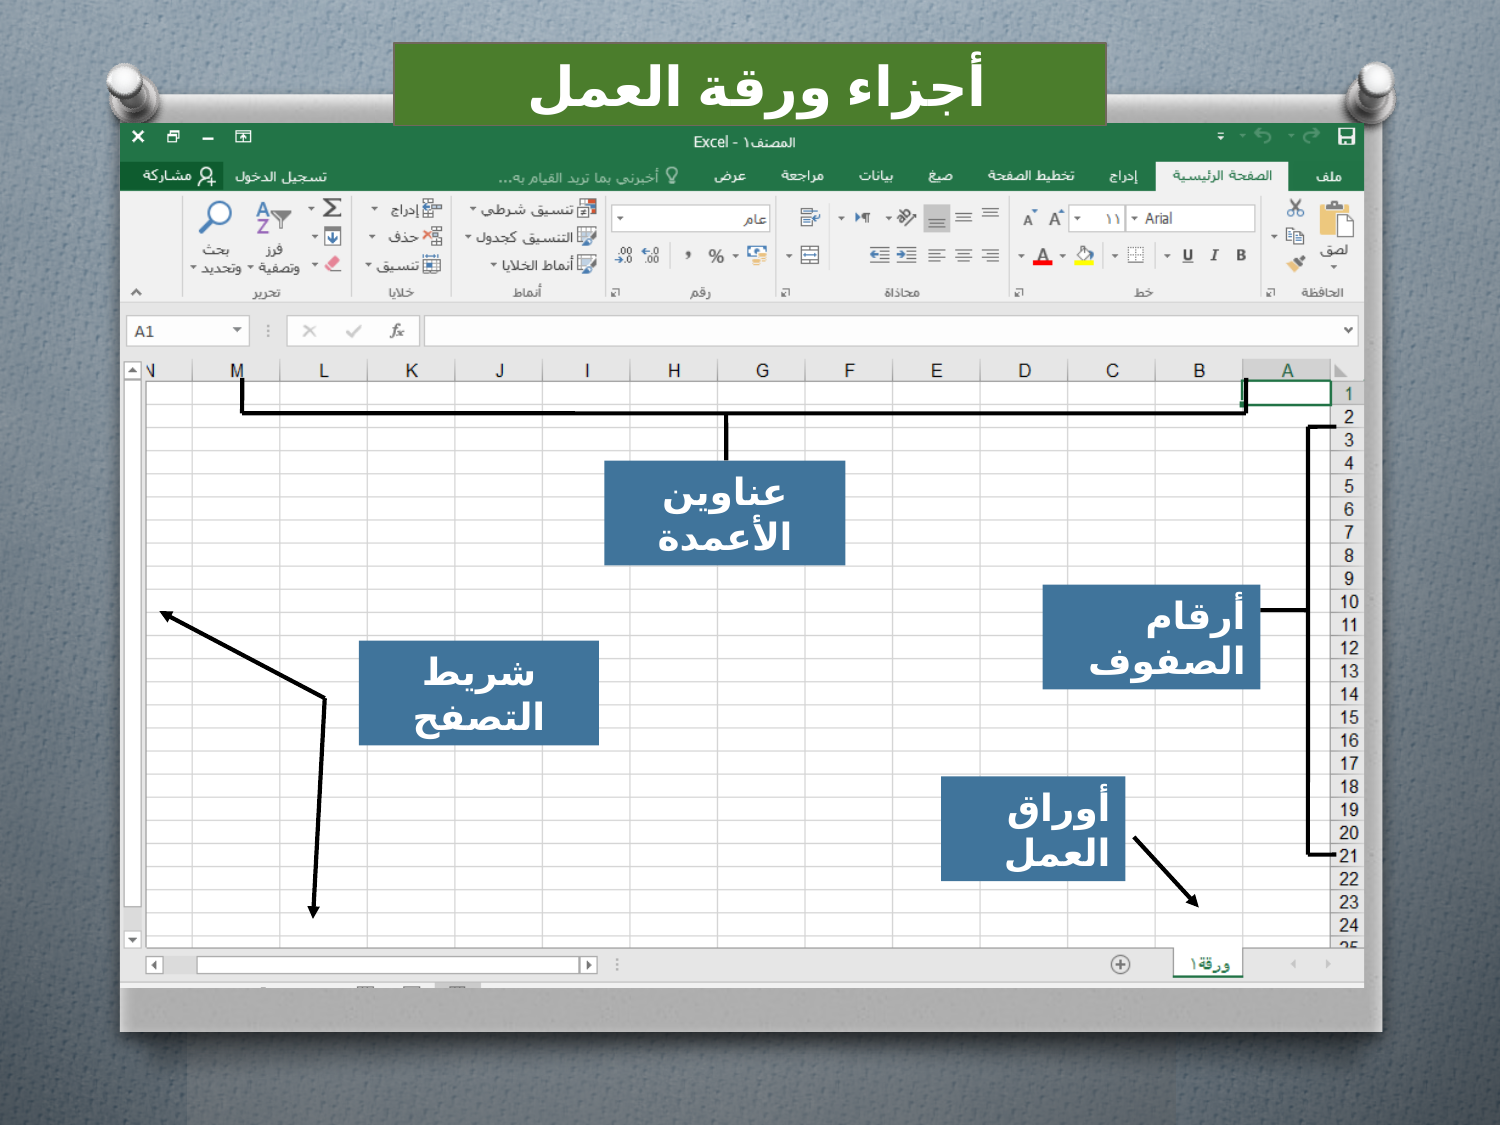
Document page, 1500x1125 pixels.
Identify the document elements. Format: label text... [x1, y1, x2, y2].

picture [75, 29, 1439, 988]
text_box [241, 377, 1247, 461]
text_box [1260, 426, 1337, 855]
title أجزاء ورقة العمل [393, 42, 1107, 122]
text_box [159, 610, 325, 920]
